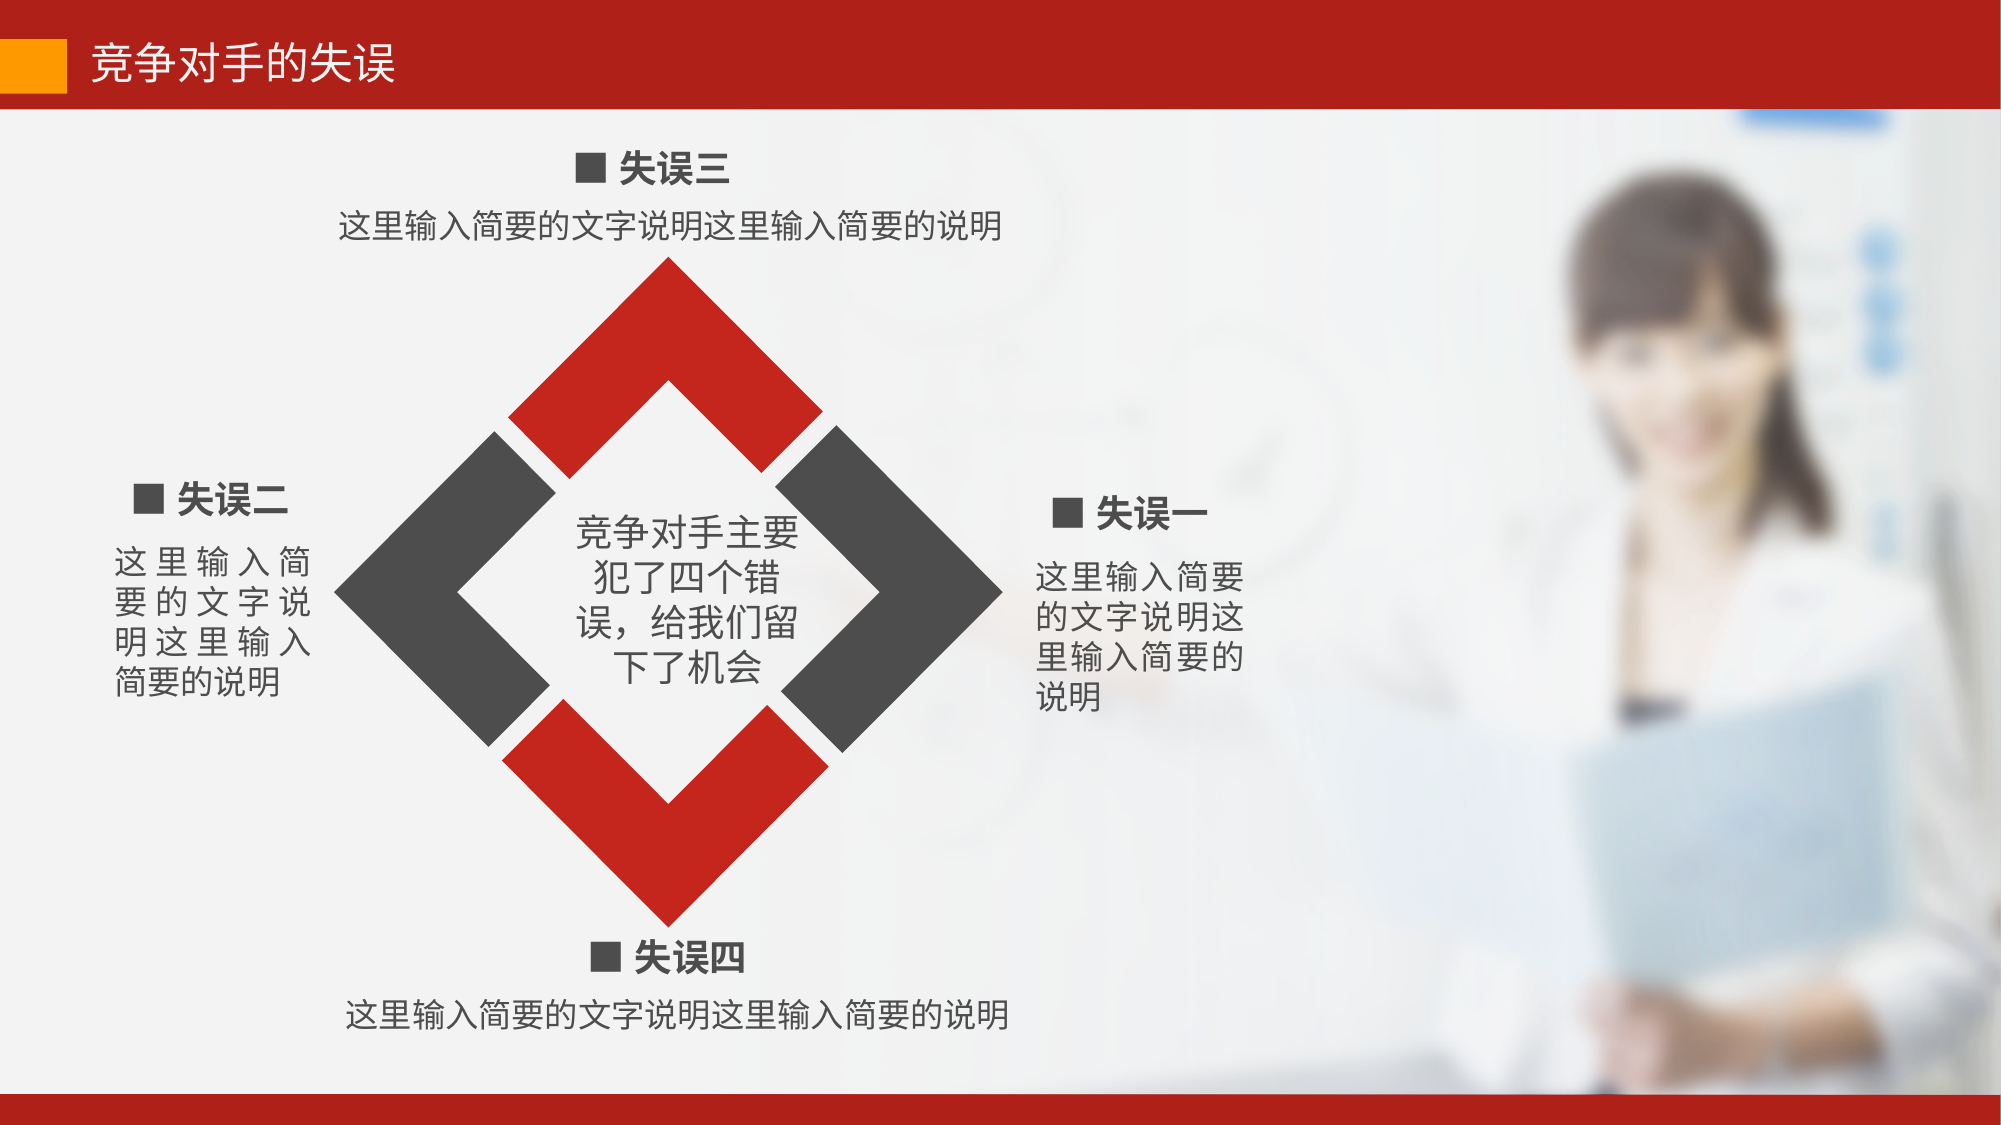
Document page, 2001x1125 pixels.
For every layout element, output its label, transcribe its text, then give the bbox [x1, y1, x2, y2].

picture [666, 108, 2001, 1095]
text_box 竞争对手的失误 [75, 28, 412, 97]
text_box ■失误三 [507, 137, 661, 198]
text_box 竞争对手主要犯了四个错误，给我们留下了机会 [557, 501, 661, 697]
text_box [334, 431, 556, 747]
text_box [0, 39, 68, 94]
text_box [0, 109, 664, 1094]
text_box [507, 264, 661, 480]
text_box 这里输入简要的文字说明这里输入简要的说明 [323, 198, 661, 254]
text_box 这里输入简要的文字说明这里输入简要的说明 [321, 987, 661, 1042]
text_box ■失误四 [501, 926, 661, 987]
text_box 这里输入简要的文字说明这里输入简要的说明 [99, 533, 328, 709]
text_box ■失误二 [115, 468, 447, 529]
text_box [501, 698, 661, 921]
